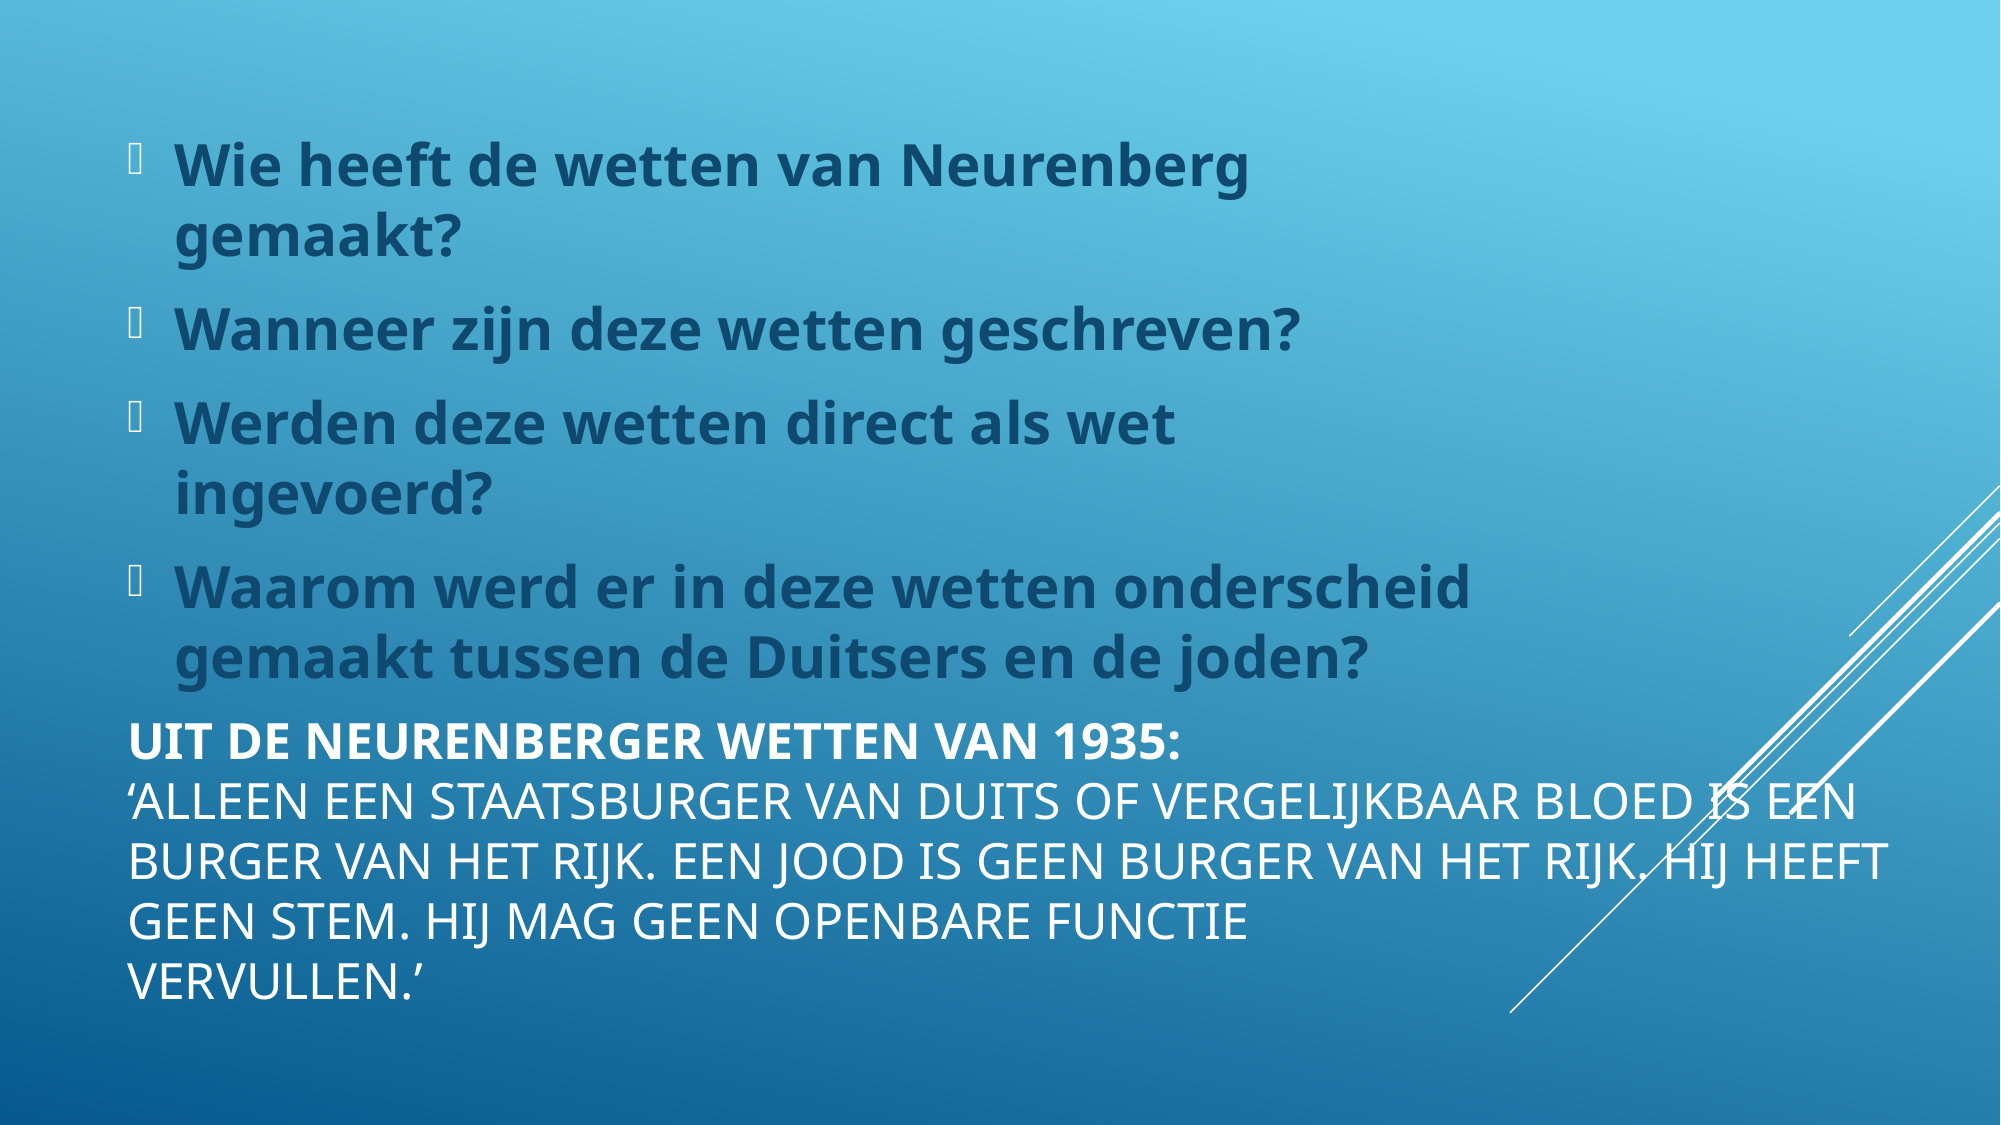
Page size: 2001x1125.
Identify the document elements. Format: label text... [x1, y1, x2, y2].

title Uit de Neurenberger Wetten van 1935: ‘Alleen een staatsburger van Duits of vergelijkbaar bloed is een burger van het Rijk. Een jood is geen burger van het Rijk. Hij heeft geen stem. Hij mag geen openbare functie vervullen.’ [112, 736, 1952, 984]
list Wie heeft de wetten van Neurenberg gemaakt? Wanneer zijn deze wetten geschreven? Werden deze wetten direct als wet ingevoerd? Waarom werd er in deze wetten onderscheid gemaakt tussen de Duitsers en de joden? [112, 112, 1513, 706]
